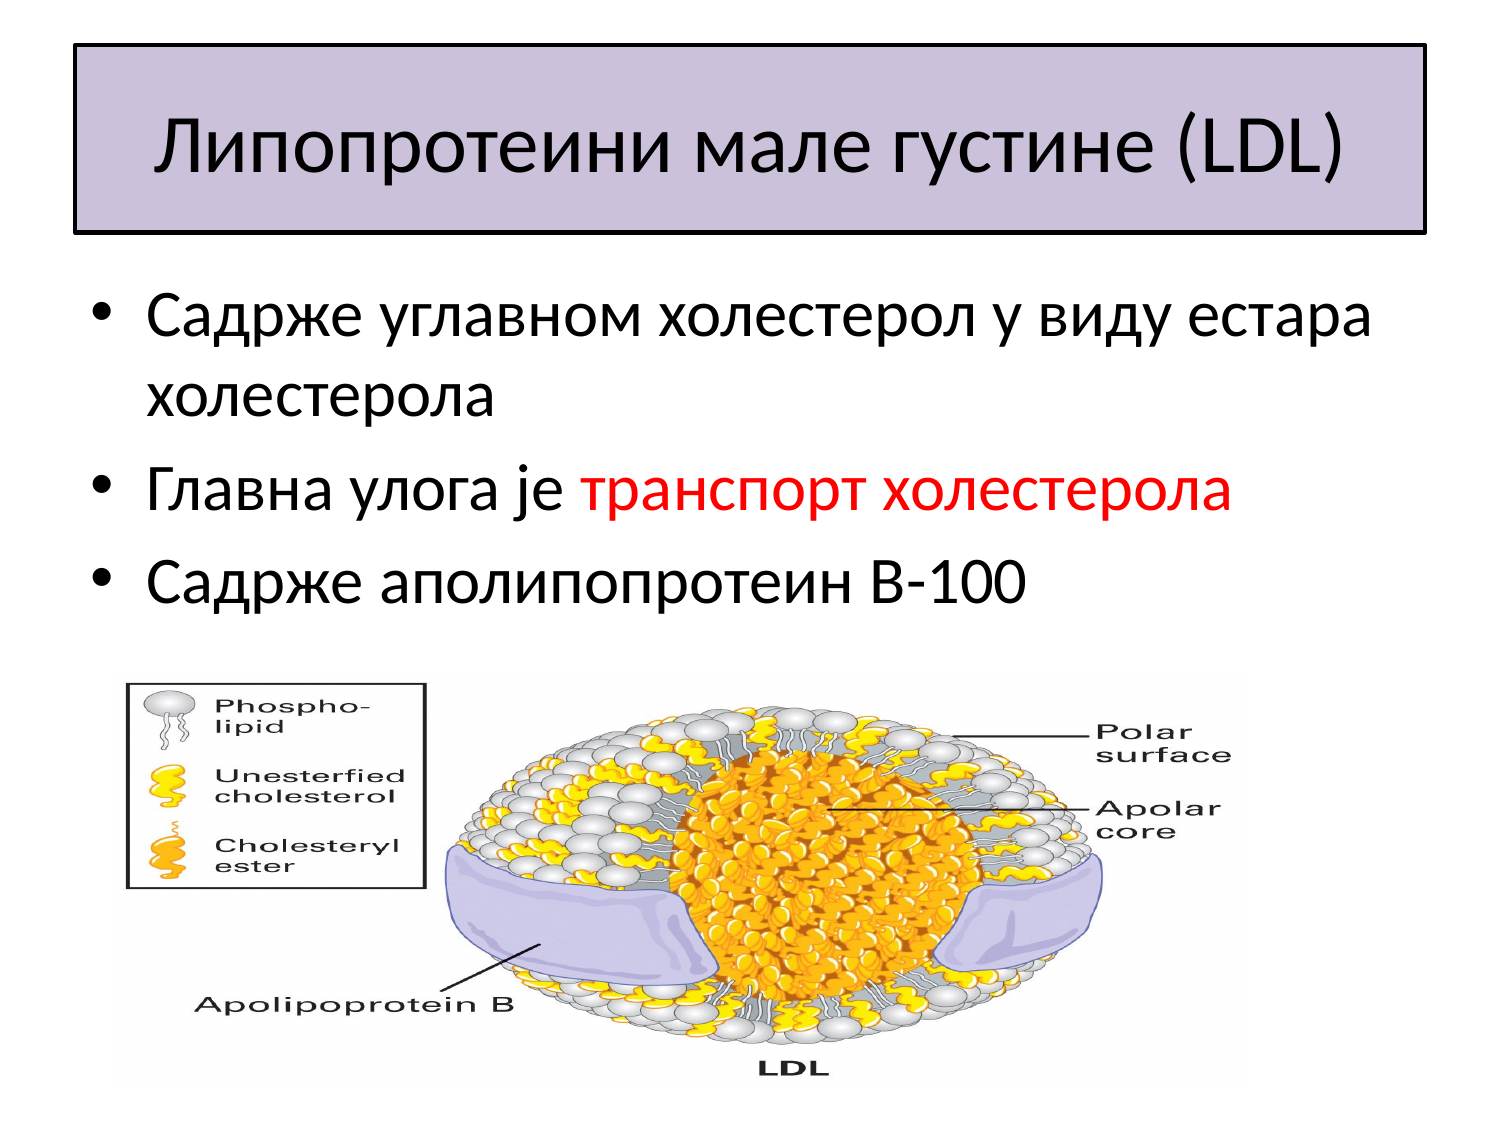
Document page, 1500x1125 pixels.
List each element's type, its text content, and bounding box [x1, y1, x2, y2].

picture [112, 674, 1251, 1087]
title Липопротеини мале густине (LDL) [73, 43, 1427, 235]
list Садрже углавном холестерол у виду естара холестерола Главна улога је транспорт холестерола Садрже аполипопротеин В-100 [75, 262, 1425, 1005]
